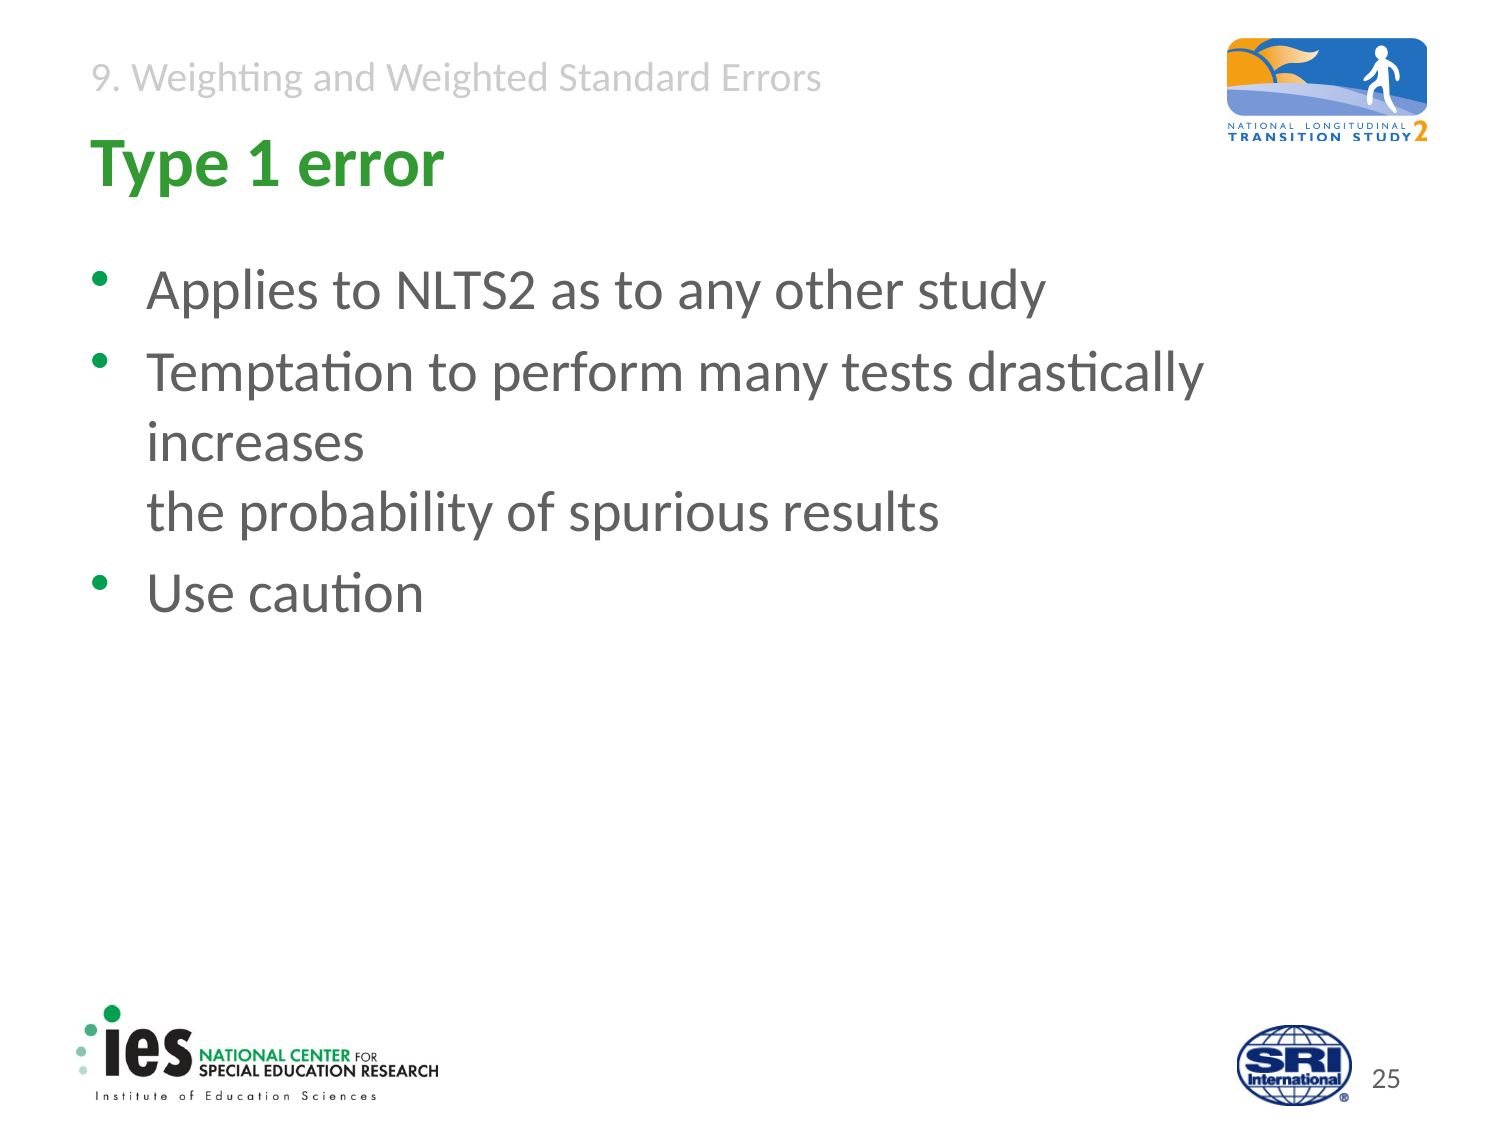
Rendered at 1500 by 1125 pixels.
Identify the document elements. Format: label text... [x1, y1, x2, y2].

picture [76, 1005, 438, 1100]
picture [1237, 1025, 1352, 1106]
title Type 1 error [74, 90, 1426, 226]
slide_number 24 [1312, 1051, 1417, 1125]
list Applies to NLTS2 as to any other study Temptation to perform many tests drastically increases the probability of spurious results Use caution [74, 243, 1426, 987]
